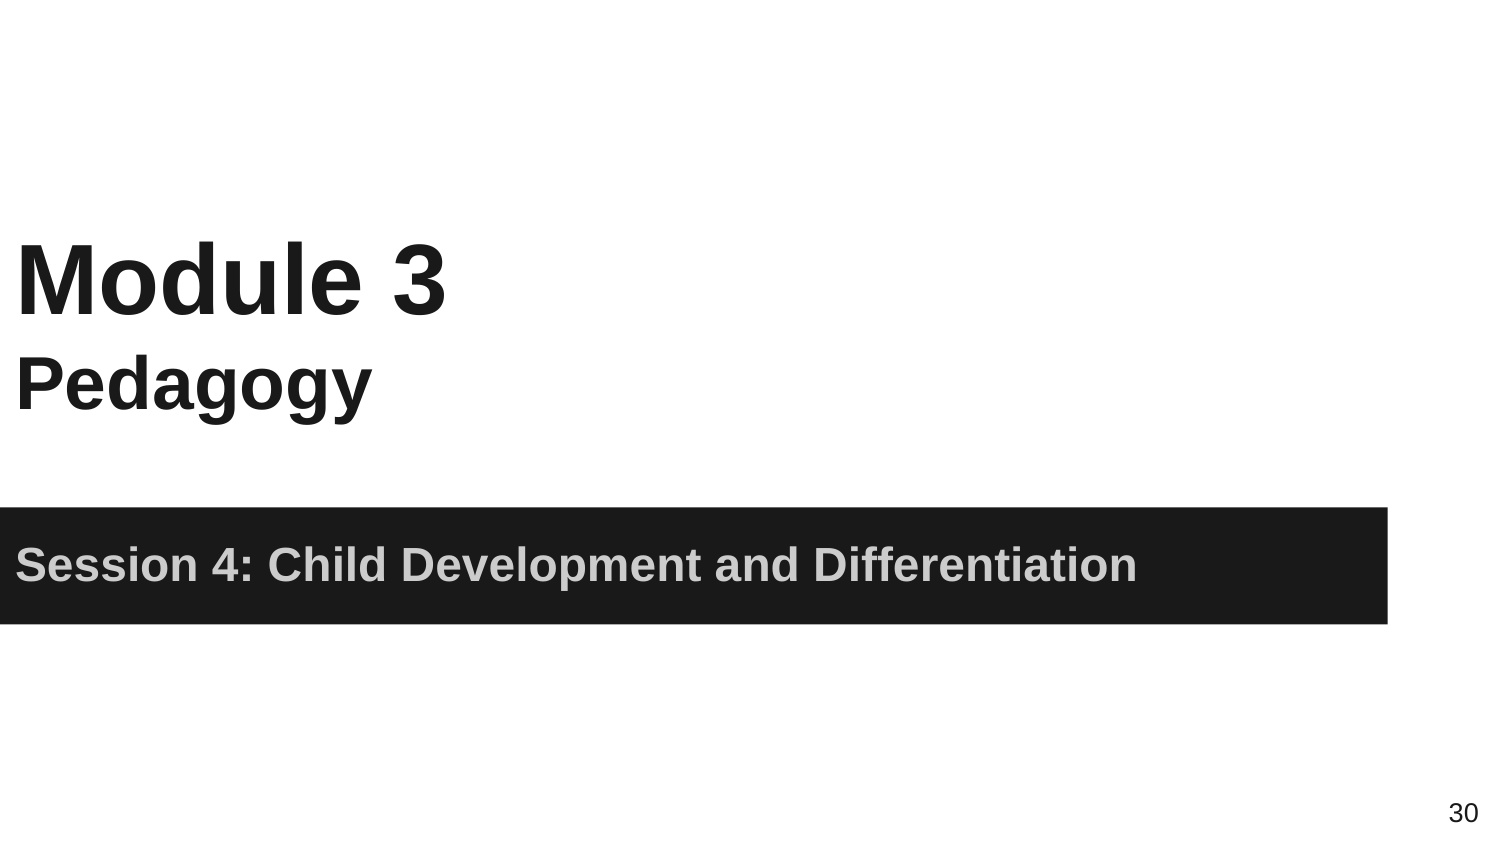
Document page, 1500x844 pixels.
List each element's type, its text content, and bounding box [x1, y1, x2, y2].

title Module 3 Pedagogy [0, 163, 1453, 440]
slide_number 30 [1403, 779, 1494, 844]
subtitle Session 4: Child Development and Differentiation [0, 507, 1474, 617]
